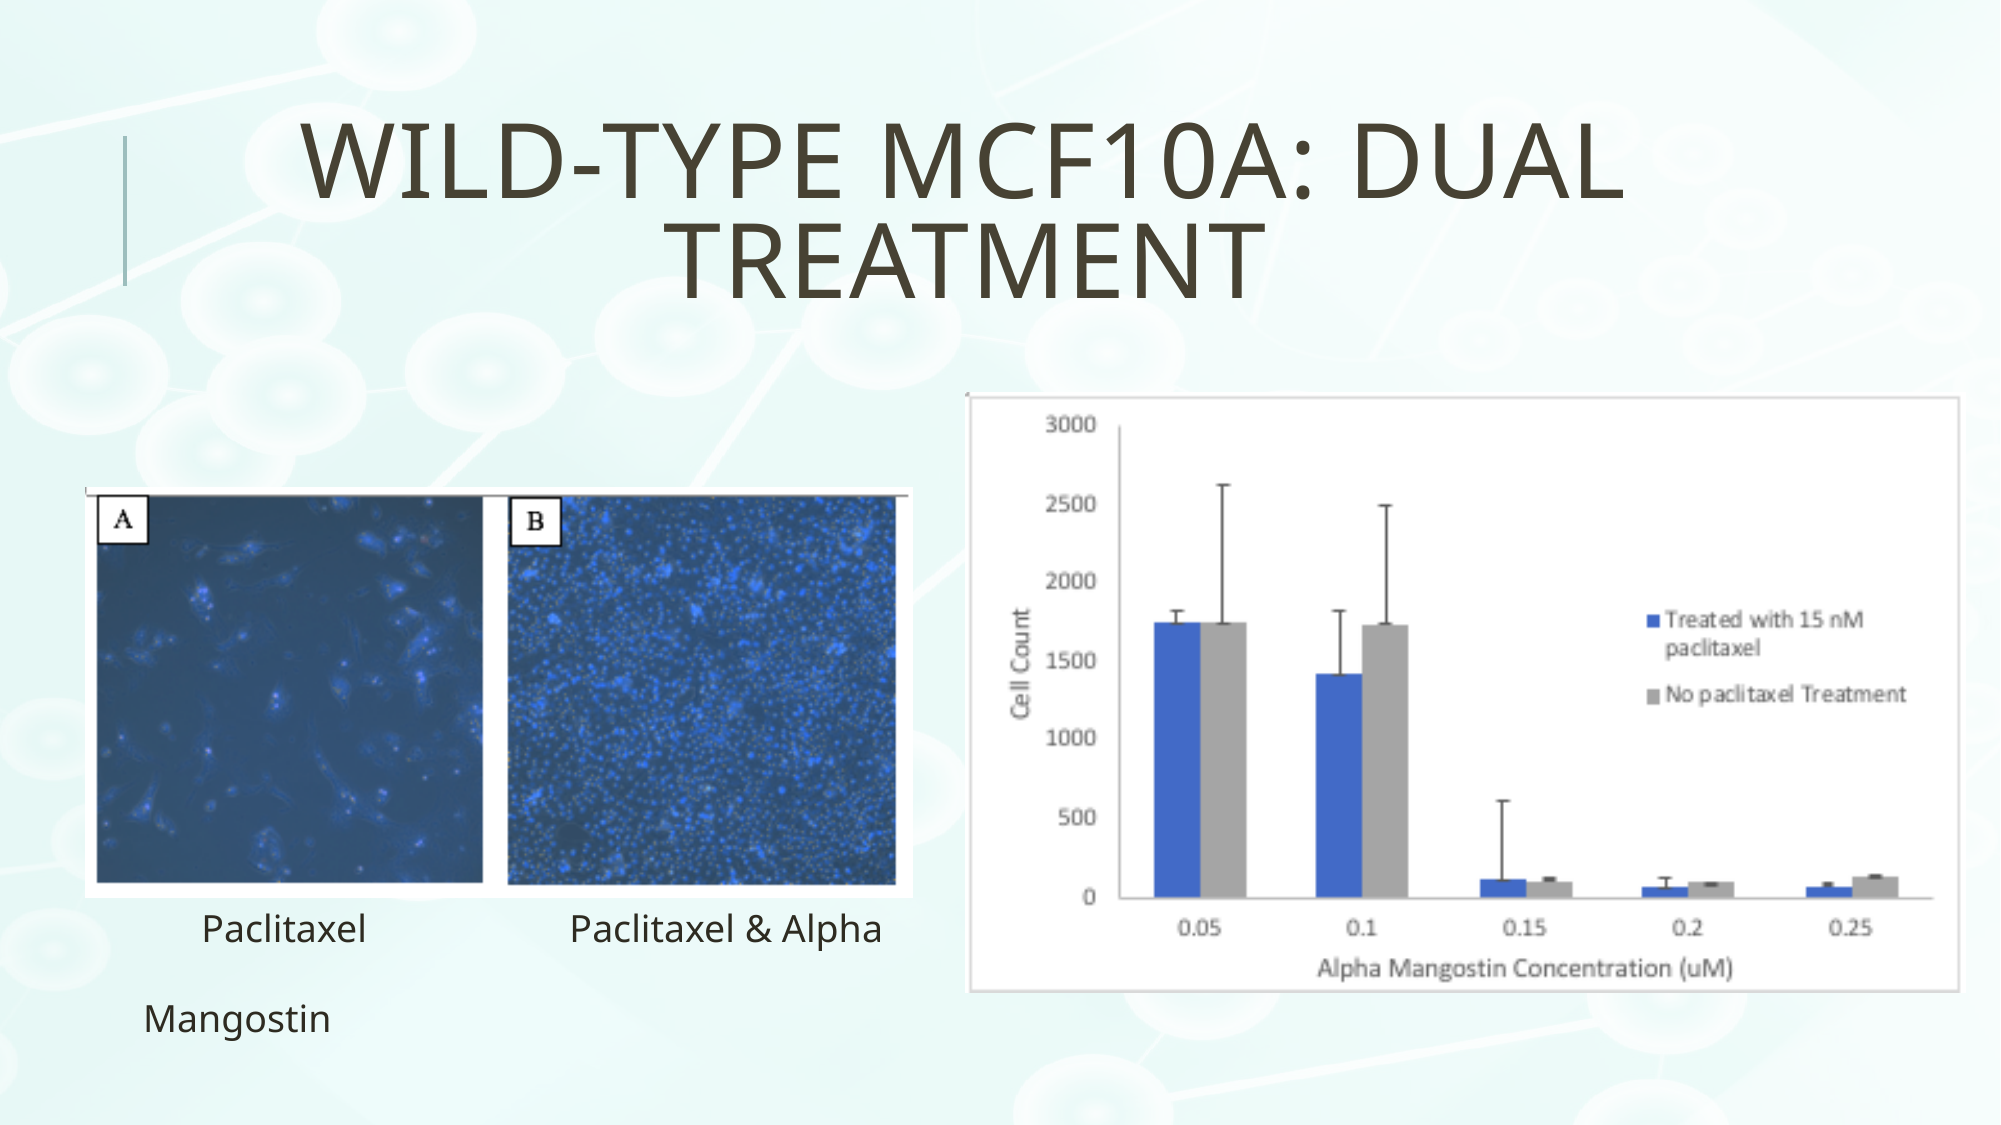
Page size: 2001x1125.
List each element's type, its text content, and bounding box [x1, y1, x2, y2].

picture [964, 392, 1966, 994]
text_box Paclitaxel Paclitaxel & Alpha Mangostin [128, 898, 939, 1048]
picture [85, 487, 913, 899]
title Wild-Type MCF10A: Dual Treatment [168, 96, 1763, 342]
